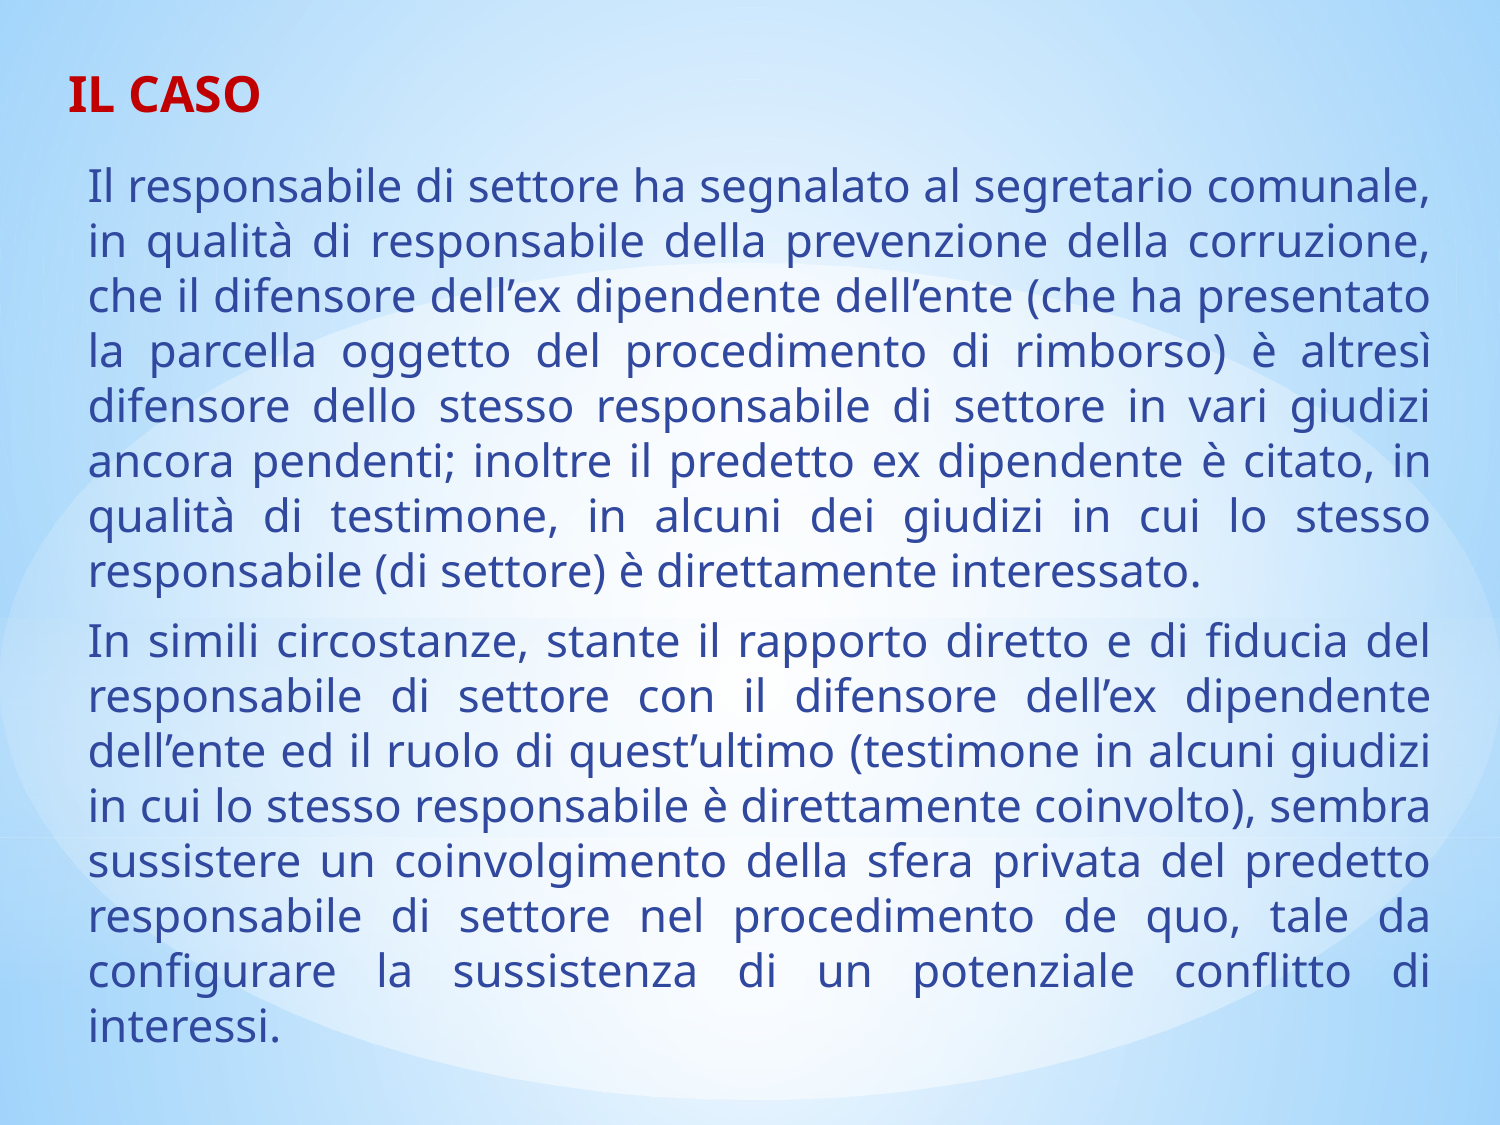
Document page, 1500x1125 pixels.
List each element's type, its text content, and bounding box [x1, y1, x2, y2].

title IL CASO [53, 54, 1122, 149]
list Il responsabile di settore ha segnalato al segretario comunale, in qualità di responsabile della prevenzione della corruzione, che il difensore dell’ex dipendente dell’ente (che ha presentato la parcella oggetto del procedimento di rimborso) è altresì difensore dello stesso responsabile di settore in vari giudizi ancora pendenti; inoltre il predetto ex dipendente è citato, in qualità di testimone, in alcuni dei giudizi in cui lo stesso responsabile (di settore) è direttamente interessato. In simili circostanze, stante il rapporto diretto e di fiducia del responsabile di settore con il difensore dell’ex dipendente dell’ente ed il ruolo di quest’ultimo (testimone in alcuni giudizi in cui lo stesso responsabile è direttamente coinvolto), sembra sussistere un coinvolgimento della sfera privata del predetto responsabile di settore nel procedimento de quo, tale da configurare la sussistenza di un potenziale conflitto di interessi. [64, 149, 1447, 1083]
